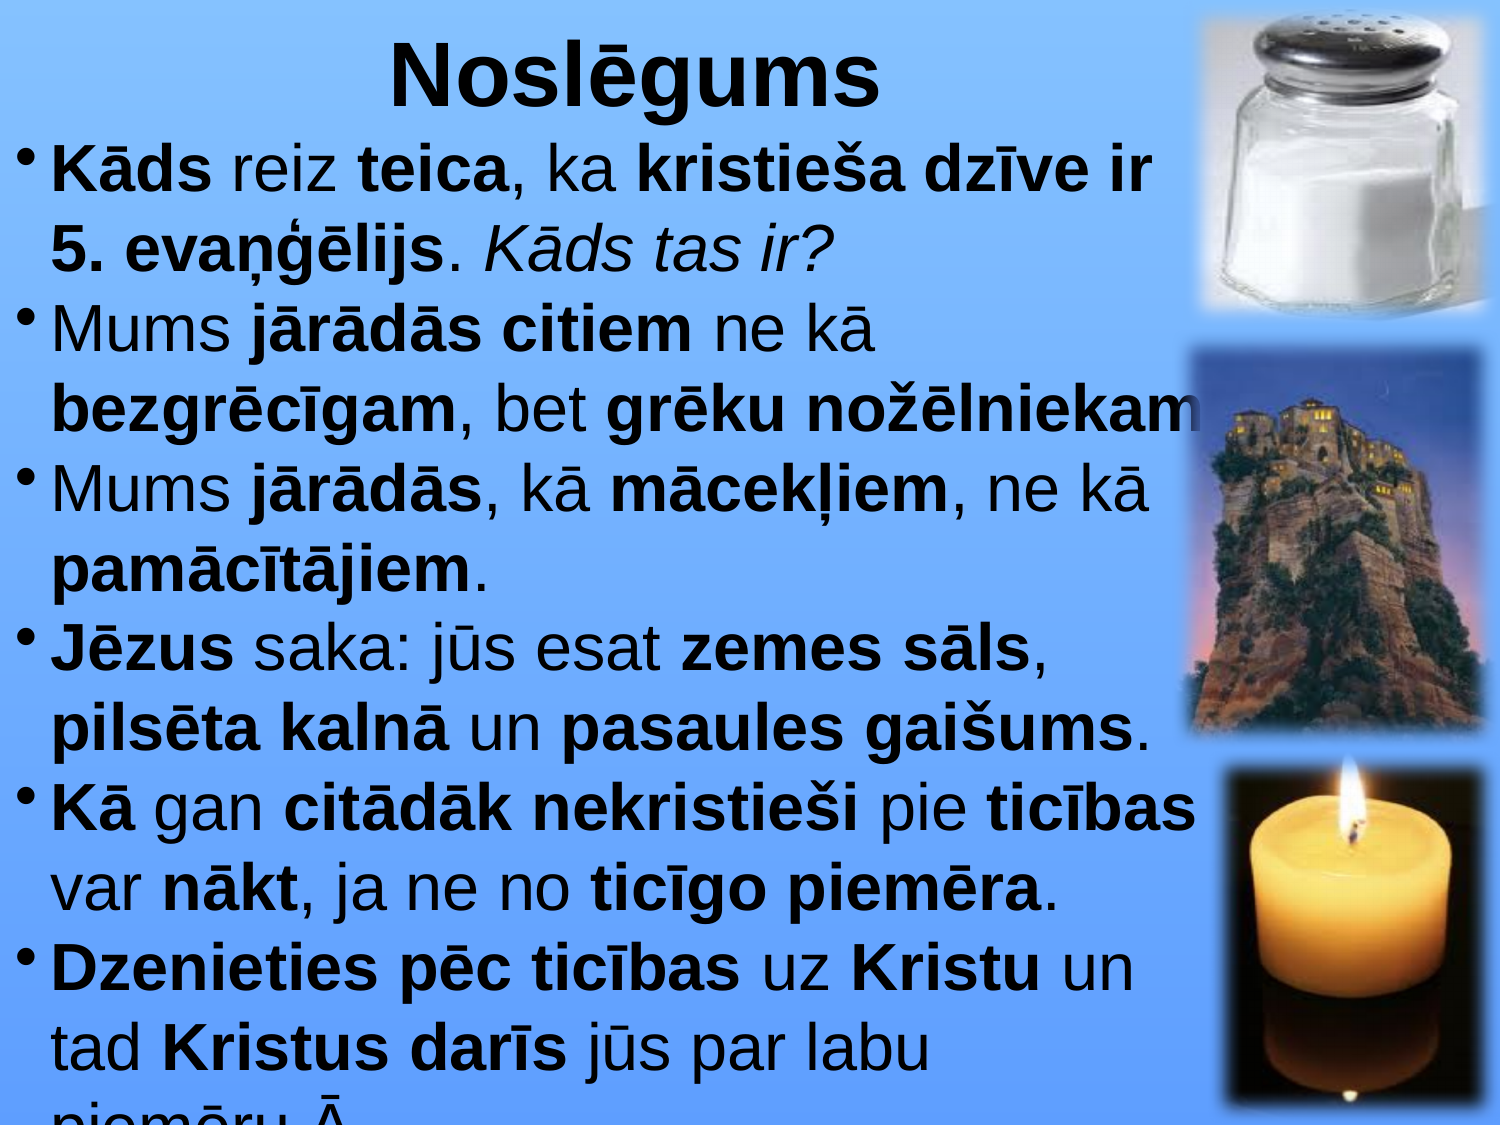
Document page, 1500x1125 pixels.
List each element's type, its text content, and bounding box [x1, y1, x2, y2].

picture [1171, 0, 1500, 1125]
title Noslēgums [76, 0, 1181, 117]
text_box Kāds reiz teica, ka kristieša dzīve ir 5. evaņģēlijs. Kāds tas ir? Mums jārādās citiem ne kā bezgrēcīgam, bet grēku nožēlniekam. Mums jārādās, kā mācekļiem, ne kā pamācītājiem. Jēzus saka: jūs esat zemes sāls, pilsēta kalnā un pasaules gaišums. Kā gan citādāk nekristieši pie ticības var nākt, ja ne no ticīgo piemēra. Dzenieties pēc ticības uz Kristu un tad Kristus darīs jūs par labu piemēru.Ā. [0, 117, 1201, 1125]
